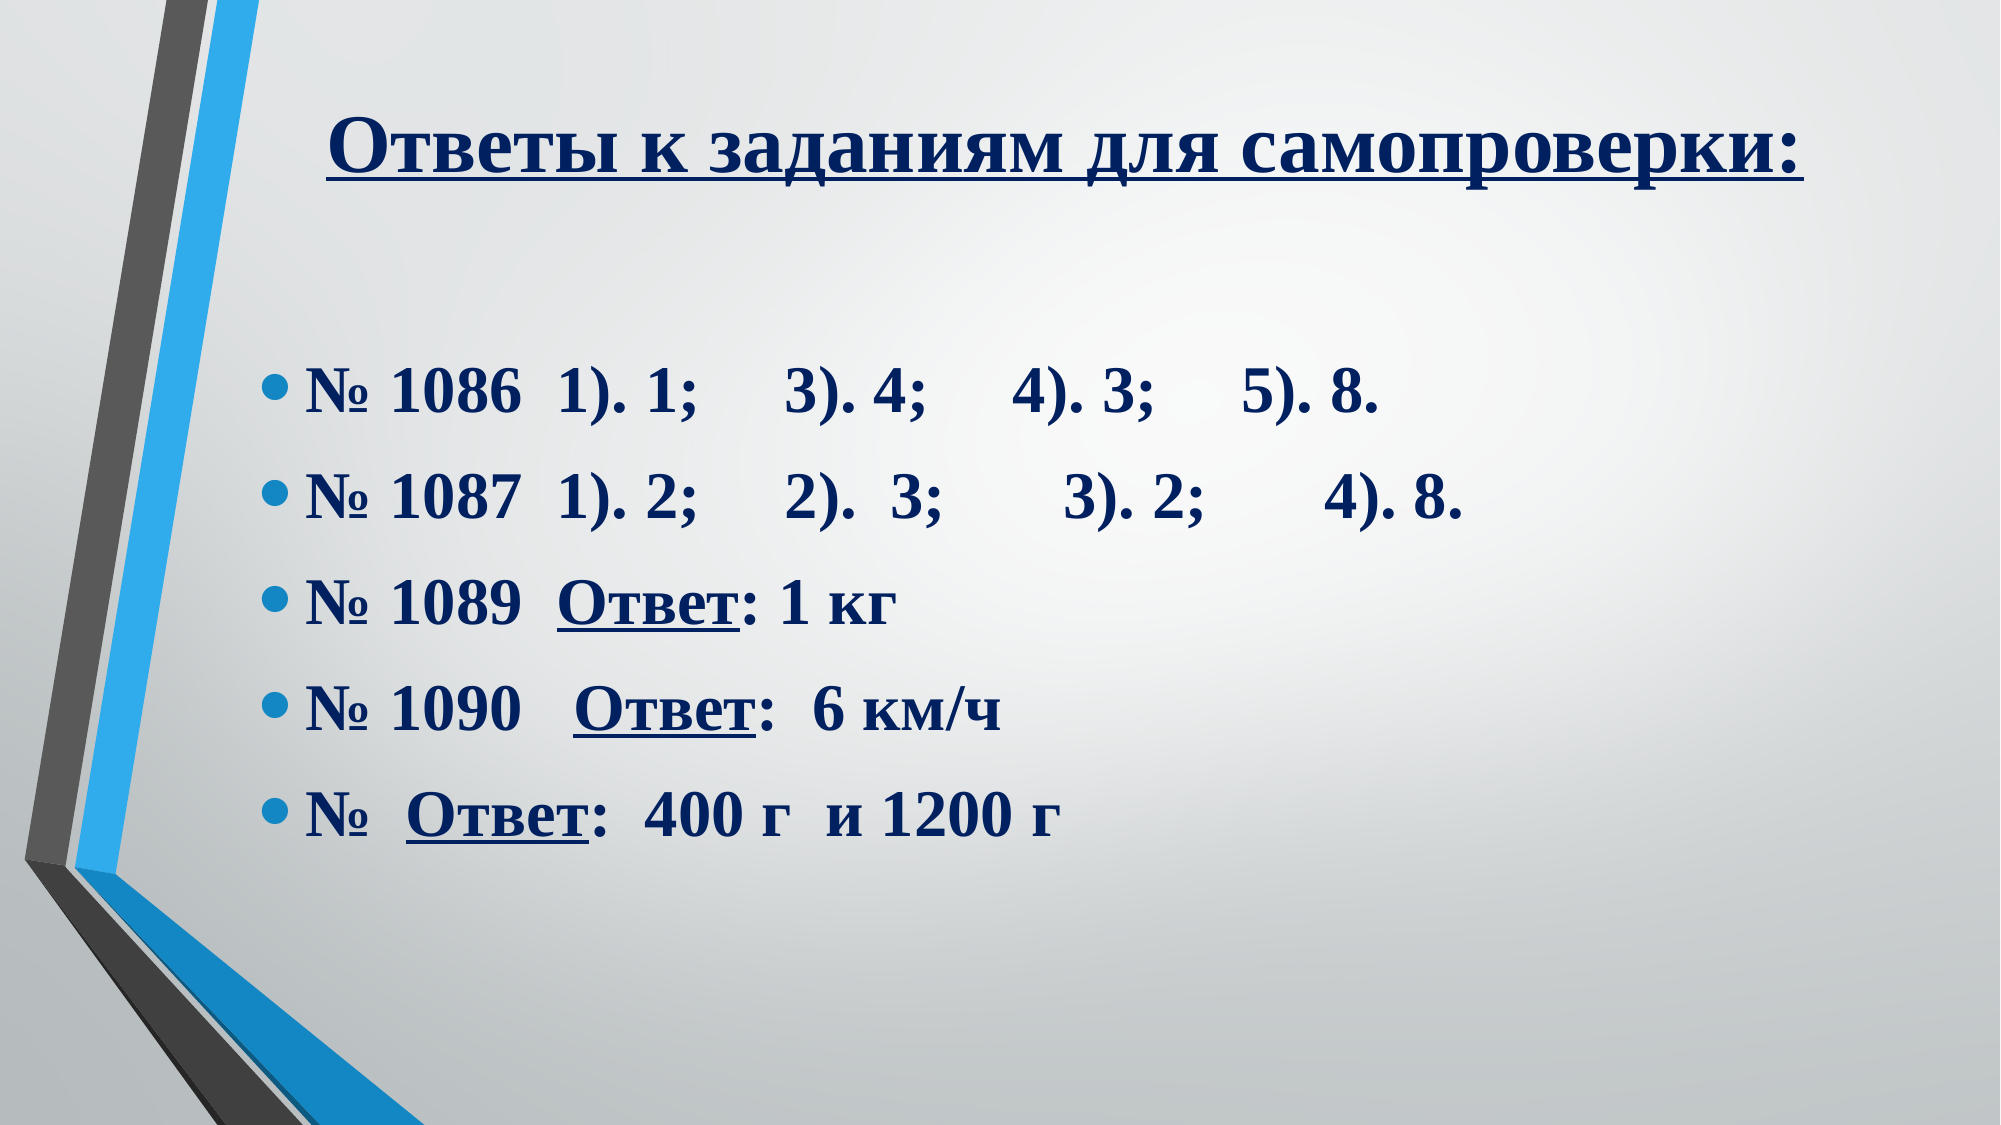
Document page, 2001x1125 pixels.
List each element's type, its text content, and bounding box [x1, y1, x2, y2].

title Ответы к заданиям для самопроверки: [243, 75, 1887, 203]
